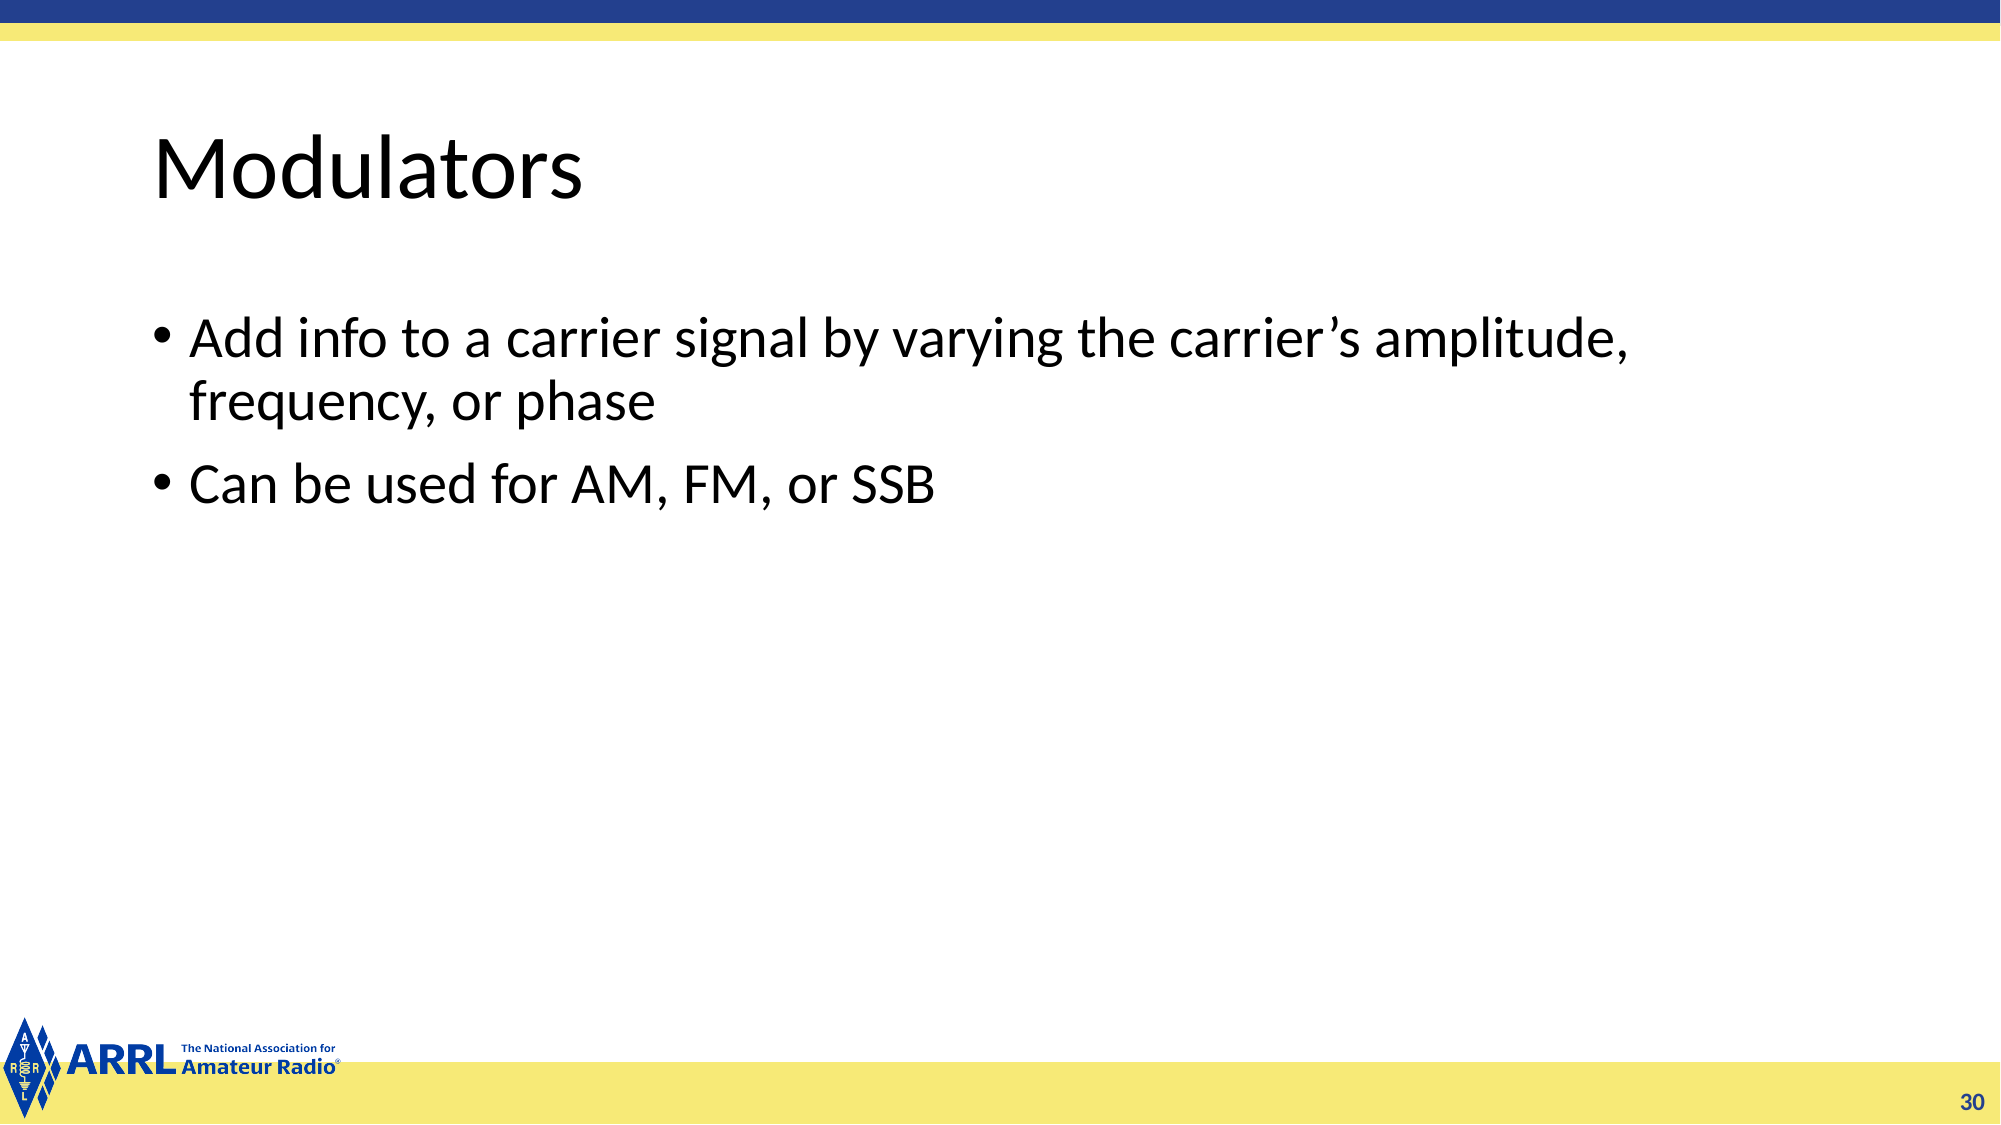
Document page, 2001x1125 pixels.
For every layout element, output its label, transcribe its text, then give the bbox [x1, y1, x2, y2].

picture [1, 1015, 342, 1121]
list Add info to a carrier signal by varying the carrier’s amplitude, frequency, or phase Can be used for AM, FM, or SSB [137, 299, 1863, 1014]
title Modulators [137, 59, 1863, 278]
